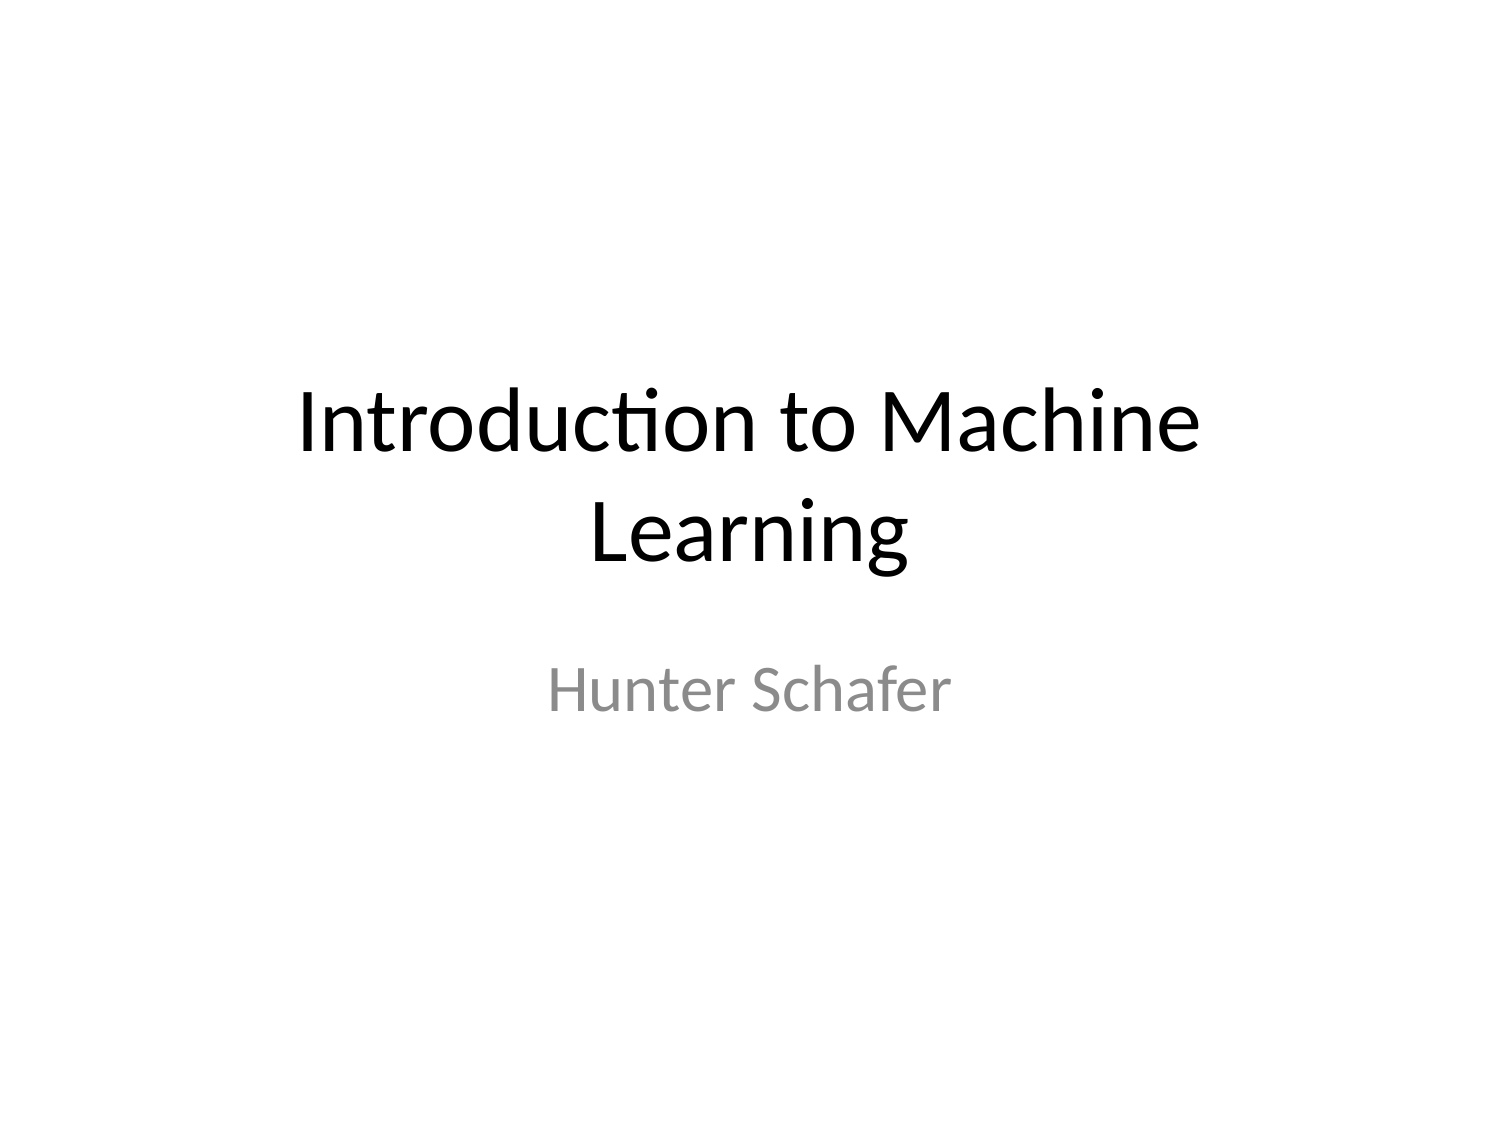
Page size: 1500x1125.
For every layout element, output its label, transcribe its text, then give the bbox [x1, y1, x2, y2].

subtitle Hunter Schafer [225, 637, 1275, 925]
title Introduction to Machine Learning [112, 349, 1388, 591]
